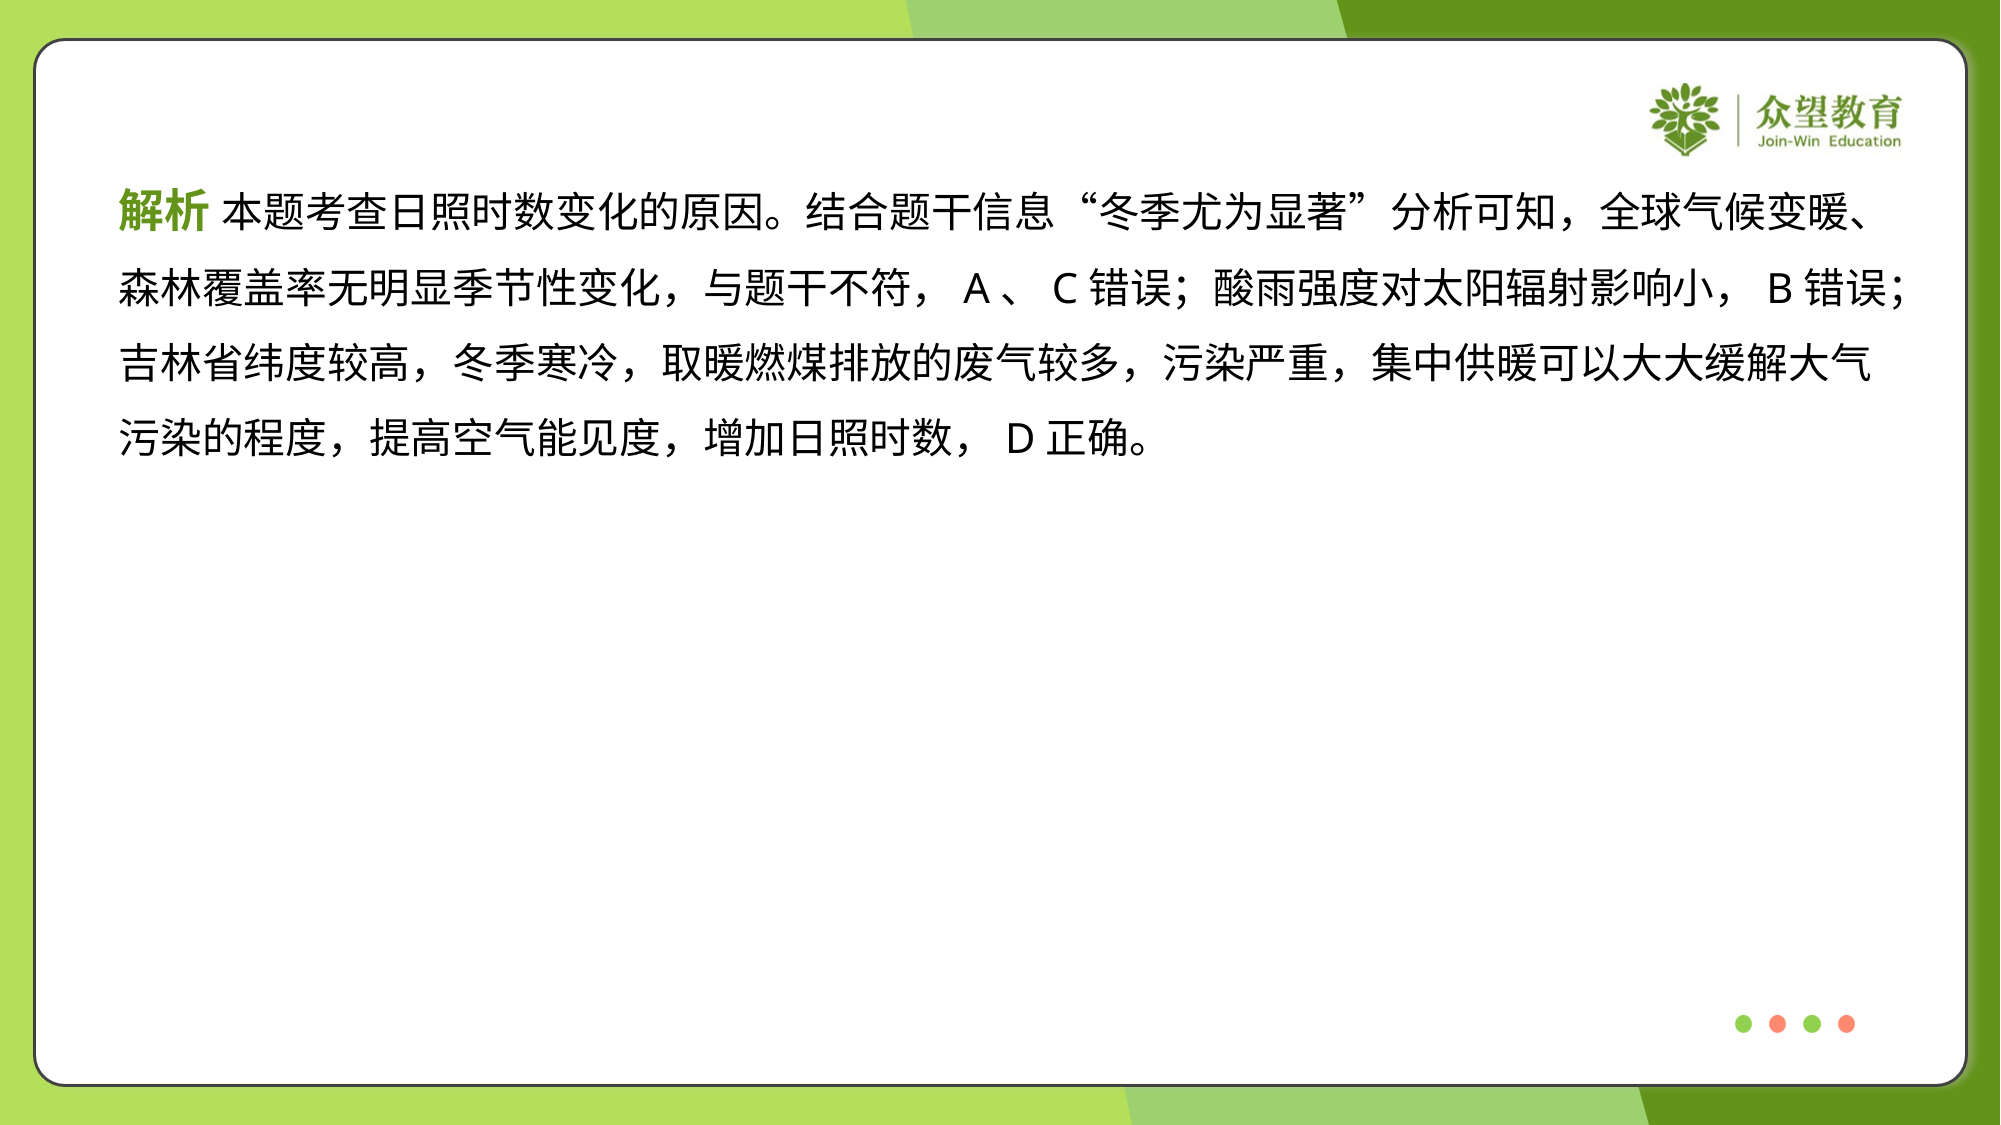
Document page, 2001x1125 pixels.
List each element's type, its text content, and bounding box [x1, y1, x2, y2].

text_box 解析 本题考查日照时数变化的原因。结合题干信息“冬季尤为显著”分析可知，全球气候变暖、 森林覆盖率无明显季节性变化，与题干不符，A、C错误；酸雨强度对太阳辐射影响小，B错误； 吉林省纬度较高，冬季寒冷，取暖燃煤排放的废气较多，污染严重，集中供暖可以大大缓解大气 污染的程度，提高空气能见度，增加日照时数，D正确。 [118, 159, 1883, 462]
picture [0, 0, 2000, 1125]
